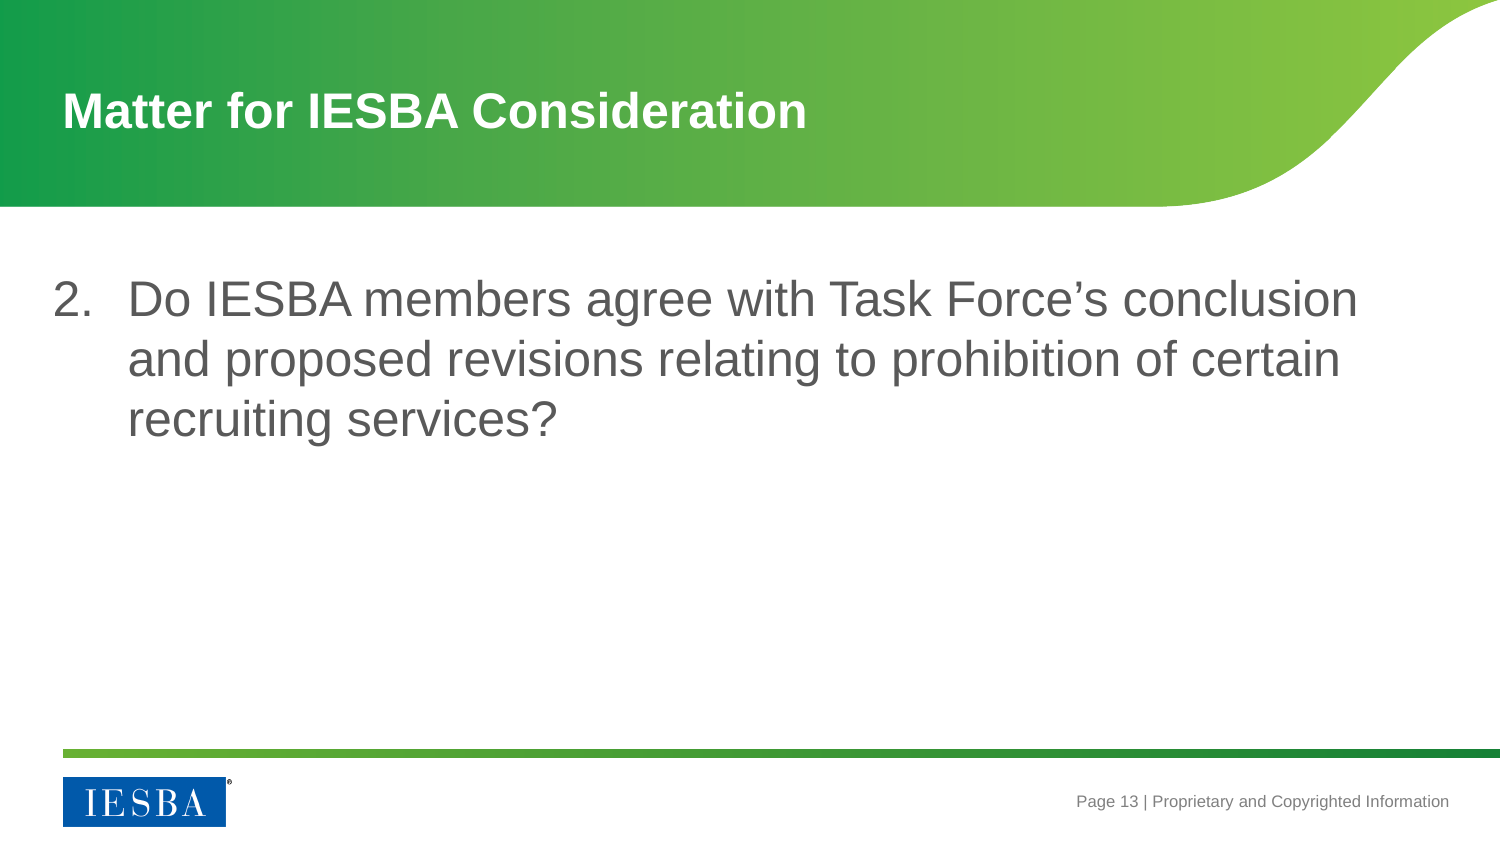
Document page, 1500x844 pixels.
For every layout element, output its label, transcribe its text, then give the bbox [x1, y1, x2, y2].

title Matter for IESBA Consideration [62, 75, 1300, 142]
picture [0, 0, 1500, 207]
list Do IESBA members agree with Task Force’s conclusion and proposed revisions relating to prohibition of certain recruiting services? [37, 259, 1463, 762]
picture [63, 777, 232, 827]
